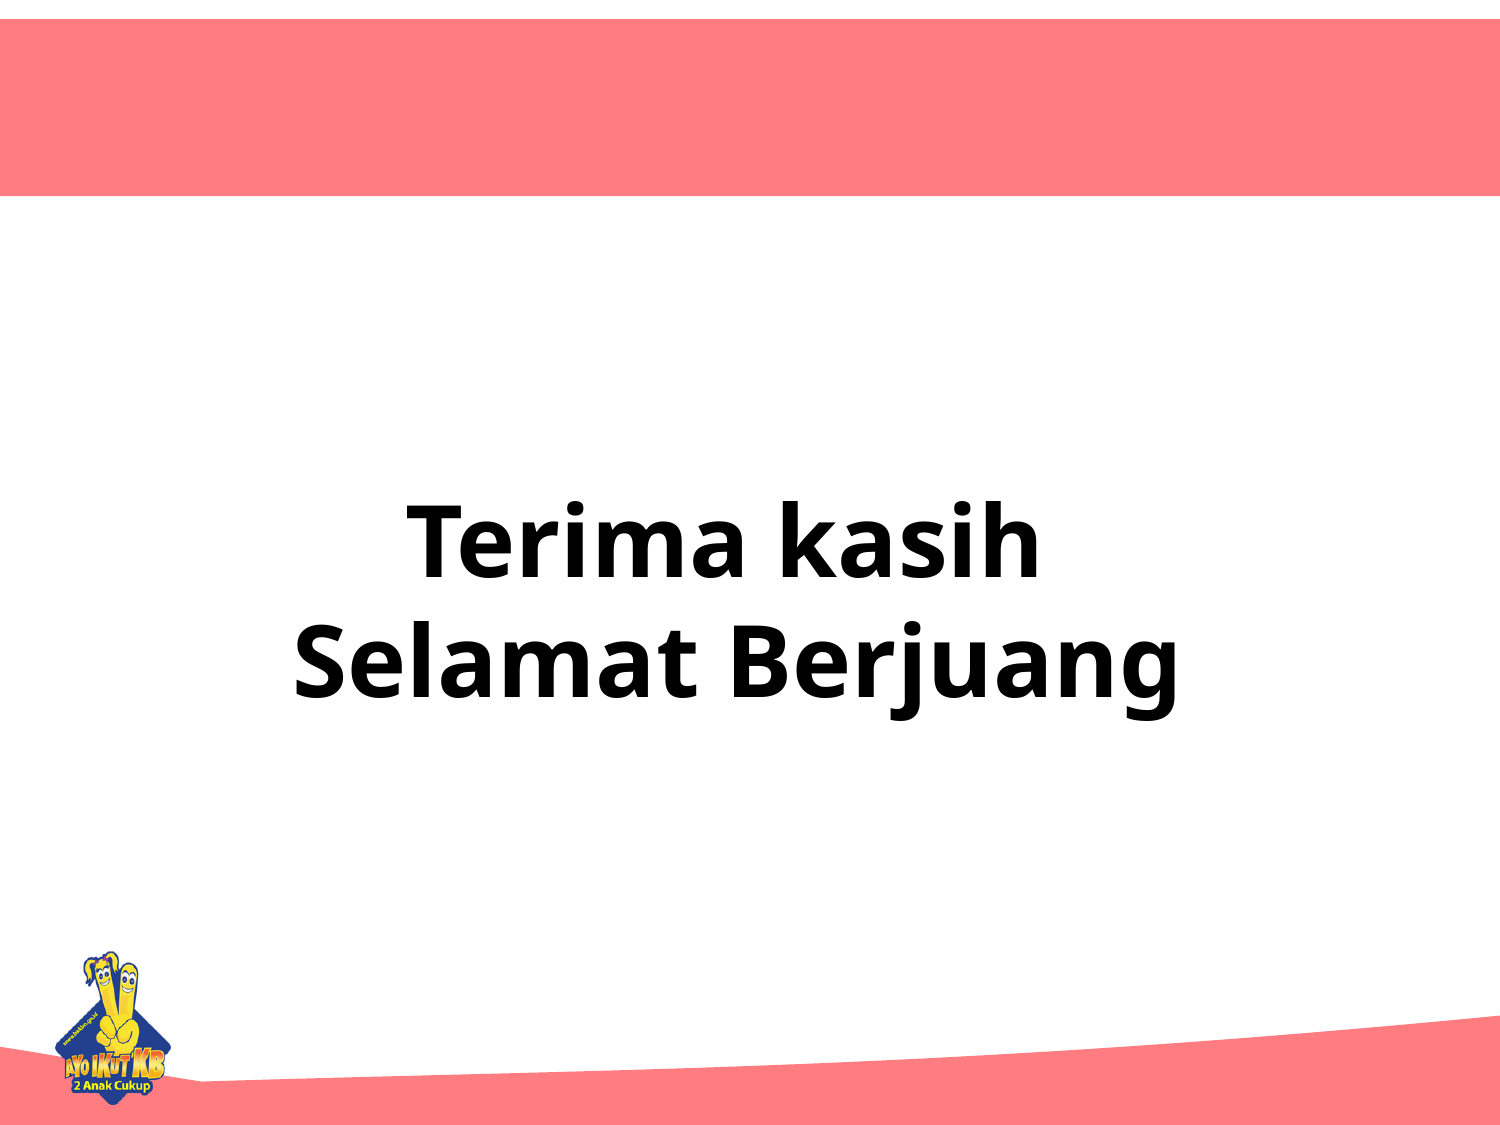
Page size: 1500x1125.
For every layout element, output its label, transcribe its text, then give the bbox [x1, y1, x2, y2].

picture [53, 945, 172, 1105]
title Terima kasih Selamat Berjuang [17, 468, 1459, 728]
